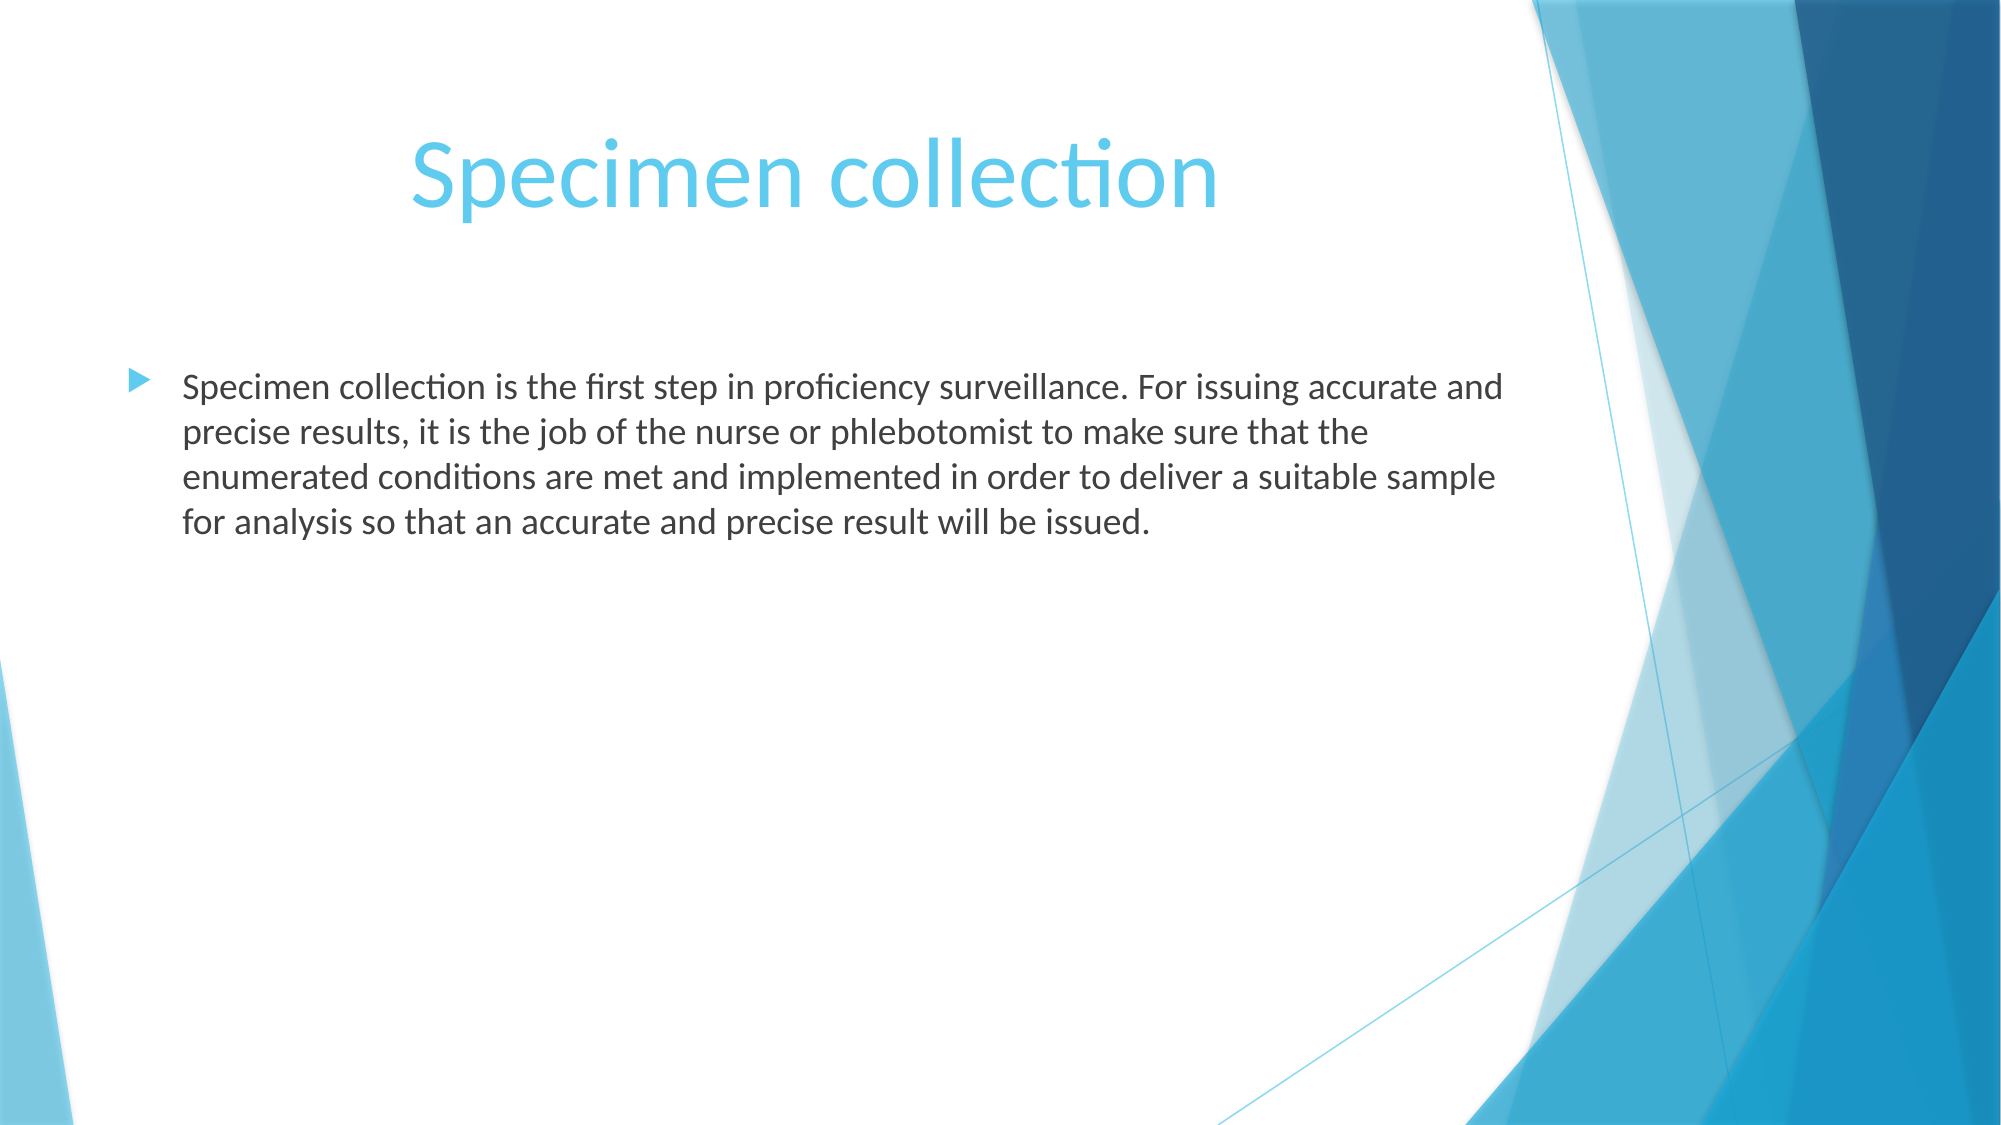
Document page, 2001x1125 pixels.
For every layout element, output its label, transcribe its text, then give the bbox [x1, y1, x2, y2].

list Specimen collection is the first step in proficiency surveillance. For issuing accurate and precise results, it is the job of the nurse or phlebotomist to make sure that the enumerated conditions are met and implemented in order to deliver a suitable sample for analysis so that an accurate and precise result will be issued. [111, 354, 1522, 992]
title Specimen collection [111, 99, 1522, 317]
